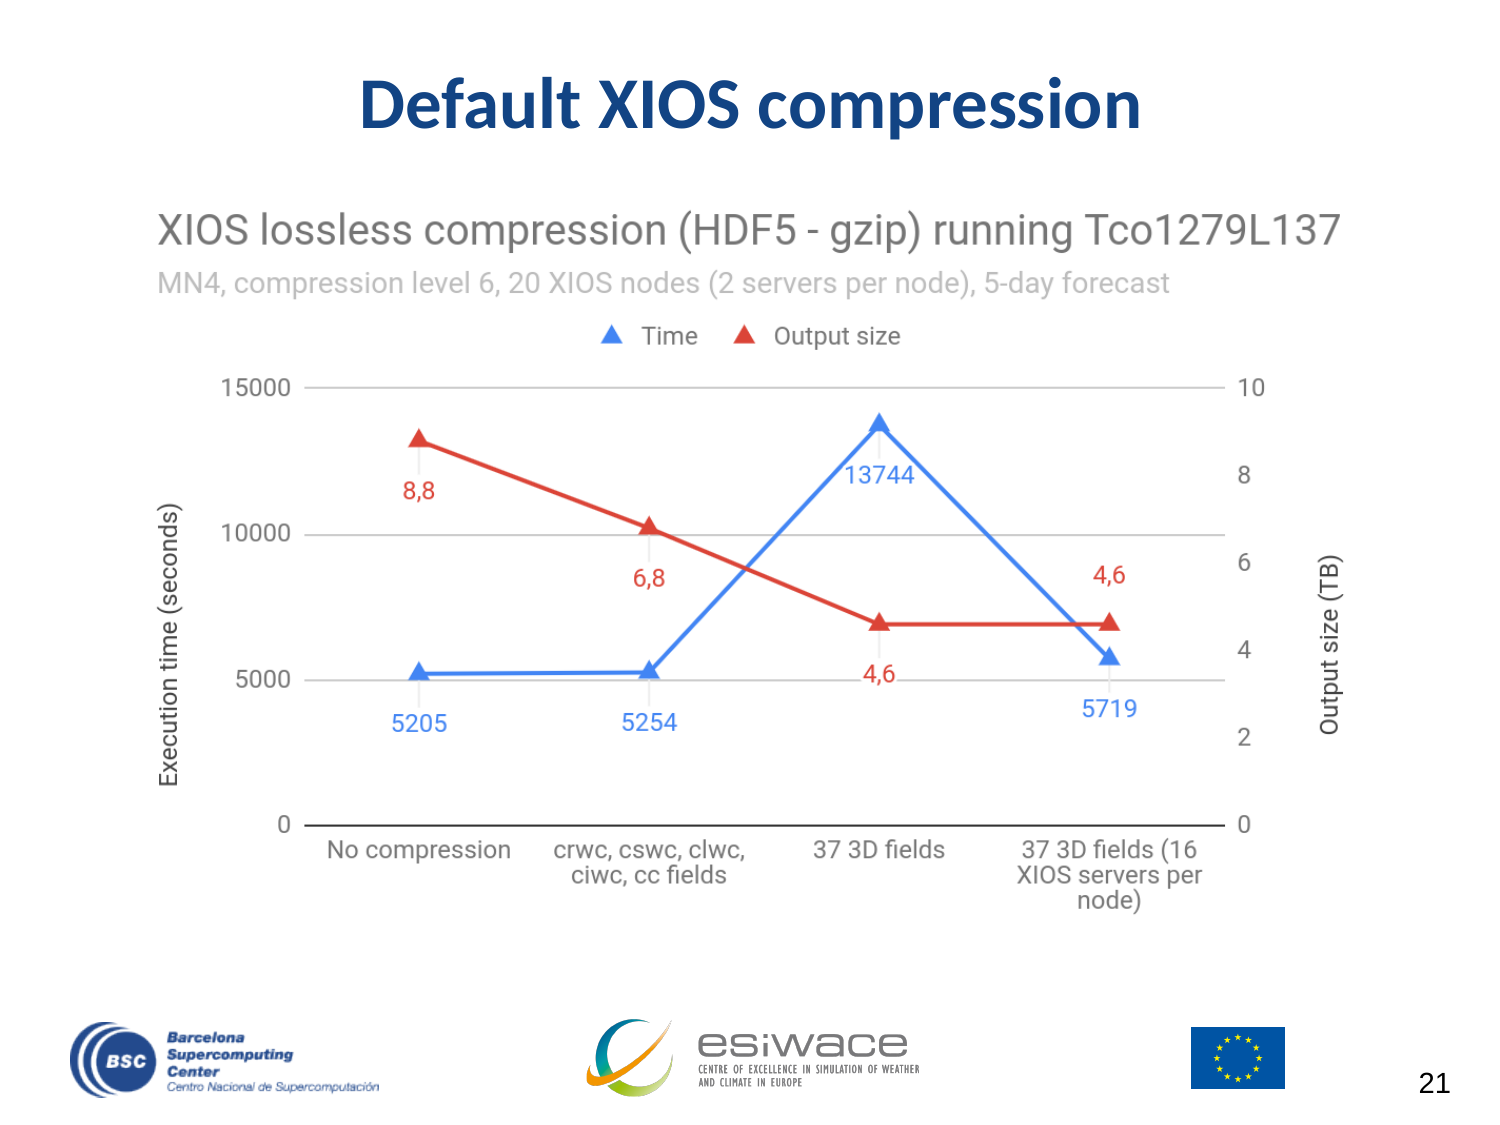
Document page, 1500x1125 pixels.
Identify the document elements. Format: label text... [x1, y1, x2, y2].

picture [118, 172, 1382, 953]
picture [580, 1017, 920, 1099]
picture [1190, 1027, 1285, 1090]
title Default XIOS compression [76, 35, 1427, 174]
slide_number ‹#› [1403, 1038, 1494, 1125]
picture [70, 1022, 379, 1098]
